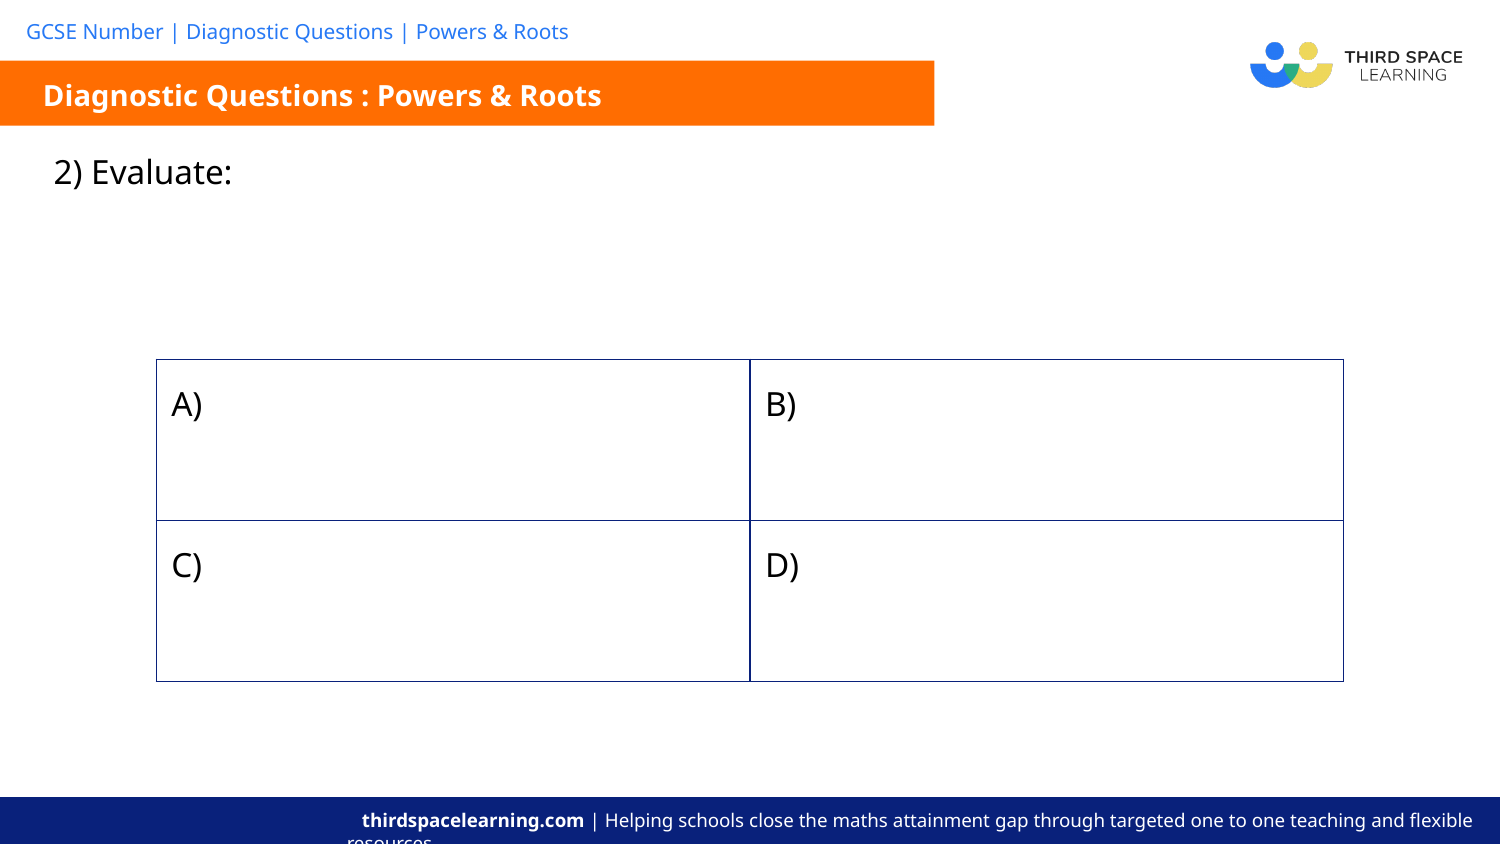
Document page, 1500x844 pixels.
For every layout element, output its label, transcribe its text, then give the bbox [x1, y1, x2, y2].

picture [1250, 33, 1465, 99]
text_box Diagnostic Questions : Powers & Roots [27, 61, 778, 127]
